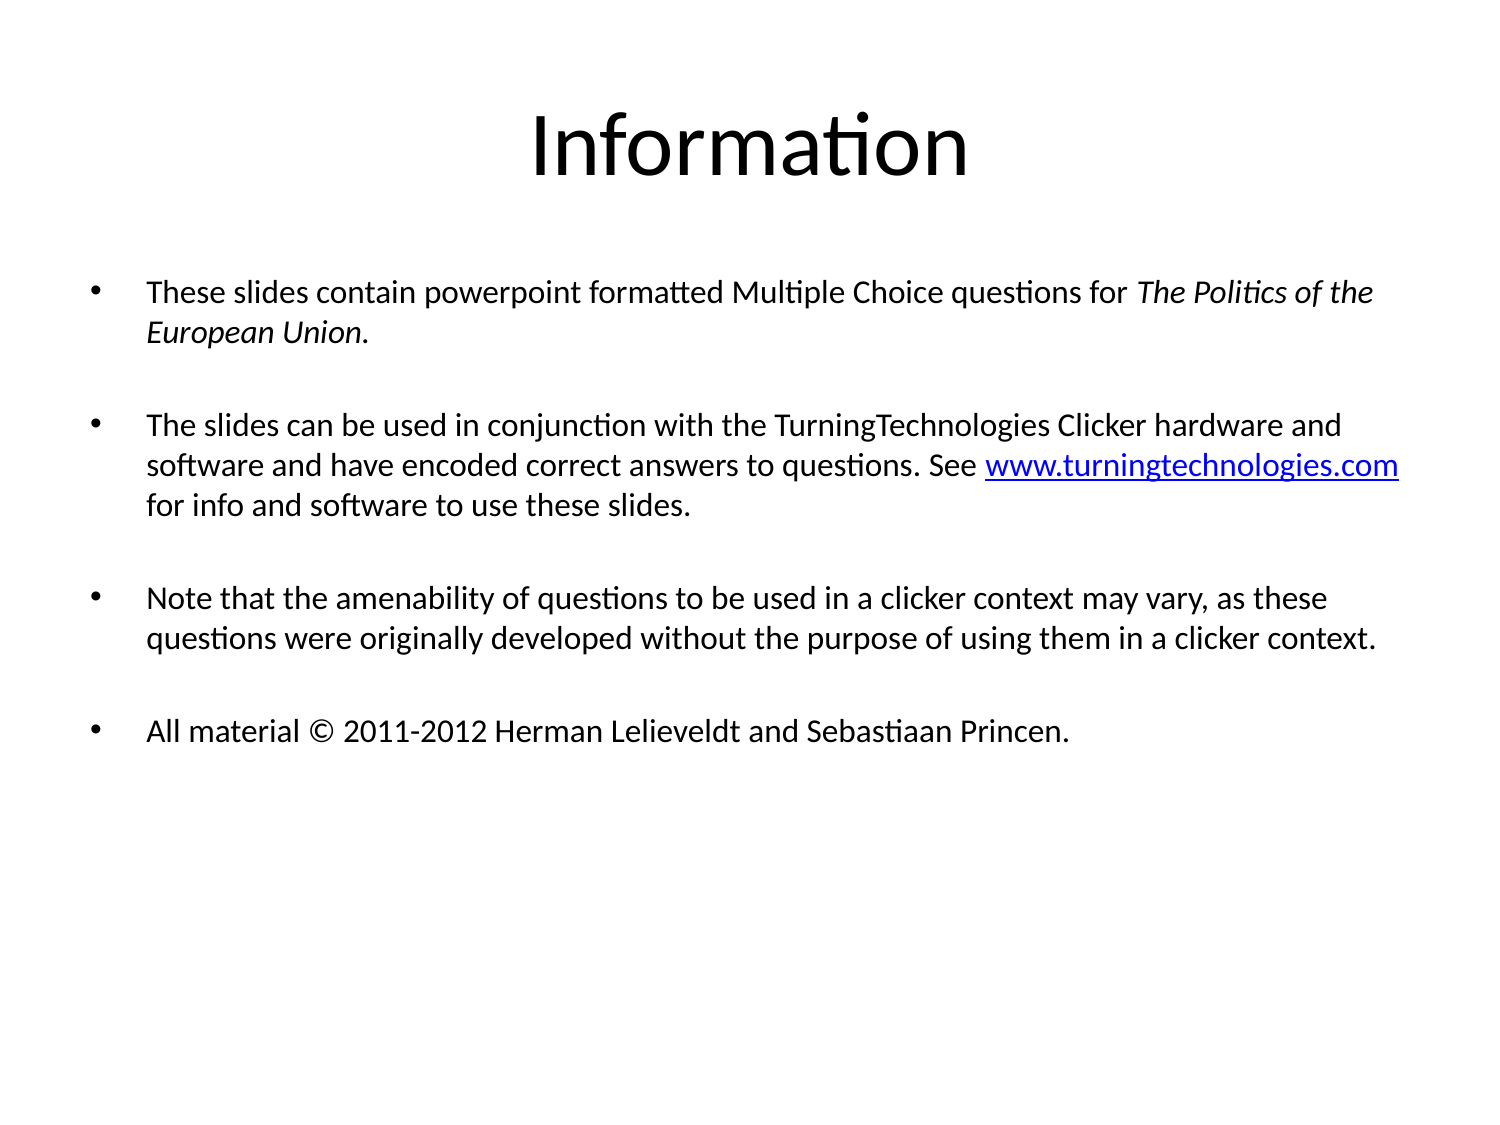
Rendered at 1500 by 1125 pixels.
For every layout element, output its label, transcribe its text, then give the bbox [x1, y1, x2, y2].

list These slides contain powerpoint formatted Multiple Choice questions for The Politics of the European Union. The slides can be used in conjunction with the TurningTechnologies Clicker hardware and software and have encoded correct answers to questions. See www.turningtechnologies.com for info and software to use these slides. Note that the amenability of questions to be used in a clicker context may vary, as these questions were originally developed without the purpose of using them in a clicker context. All material © 2011-2012 Herman Lelieveldt and Sebastiaan Princen. [74, 262, 1426, 1006]
title Information [74, 44, 1426, 233]
